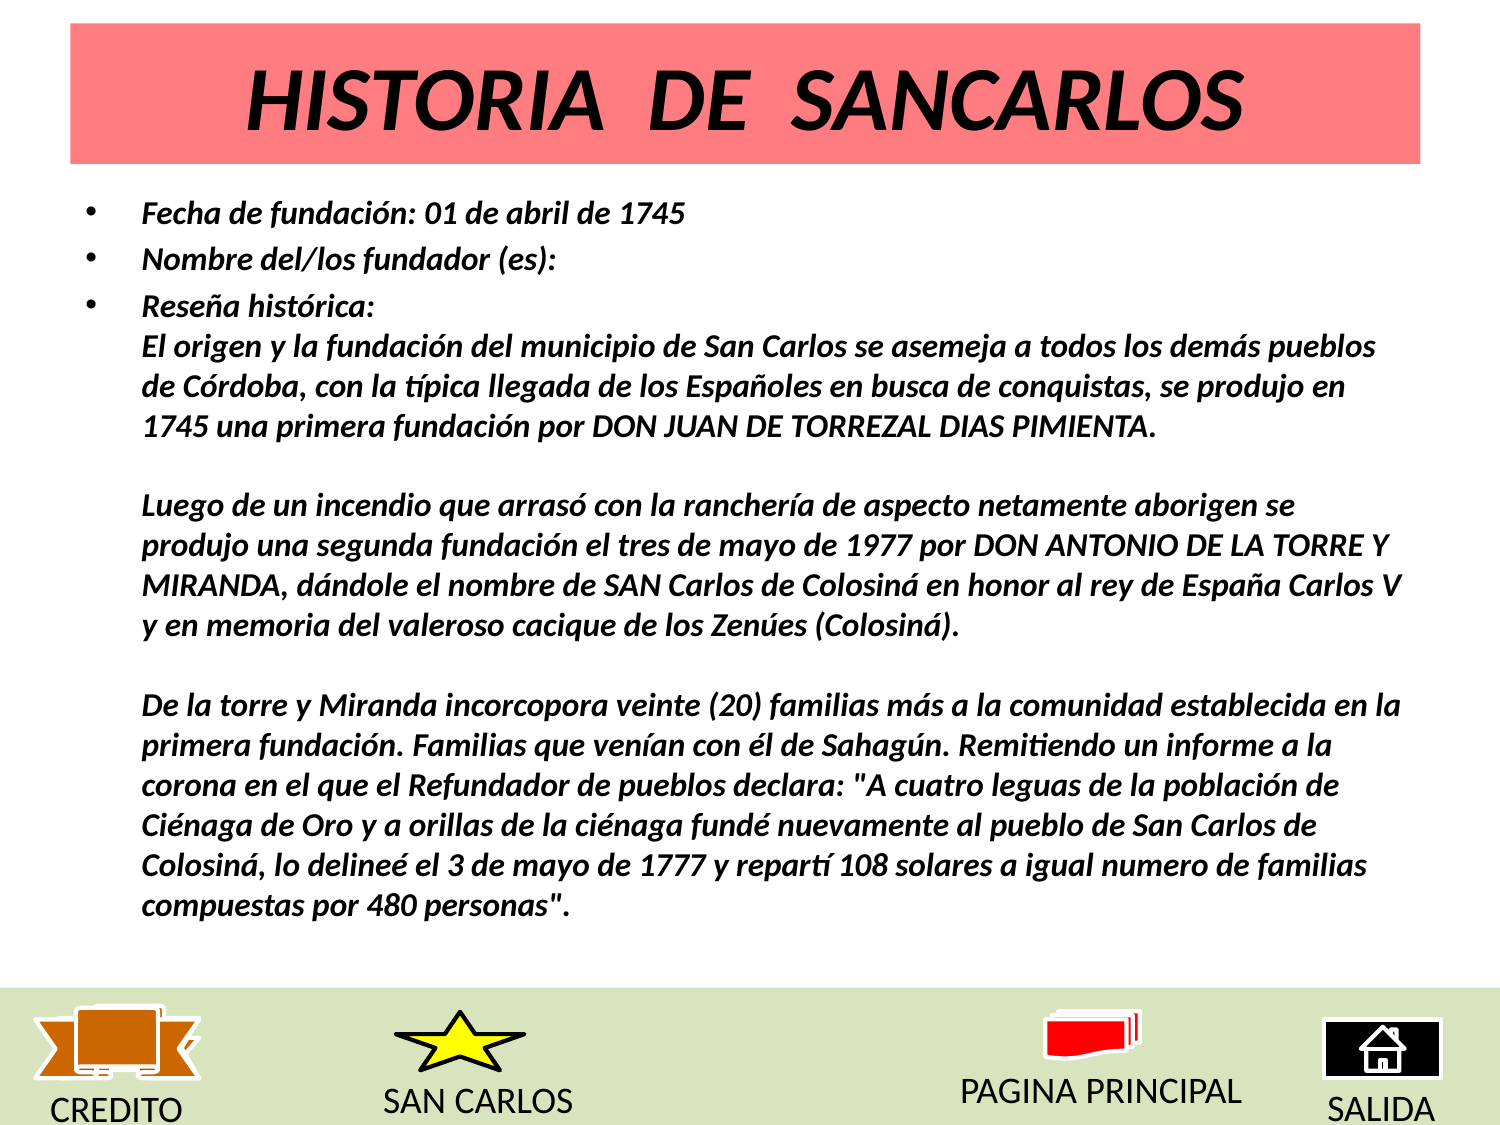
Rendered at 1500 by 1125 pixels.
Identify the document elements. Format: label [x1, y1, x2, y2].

text_box [0, 986, 1500, 1125]
title [70, 23, 1421, 164]
list [70, 183, 1421, 926]
